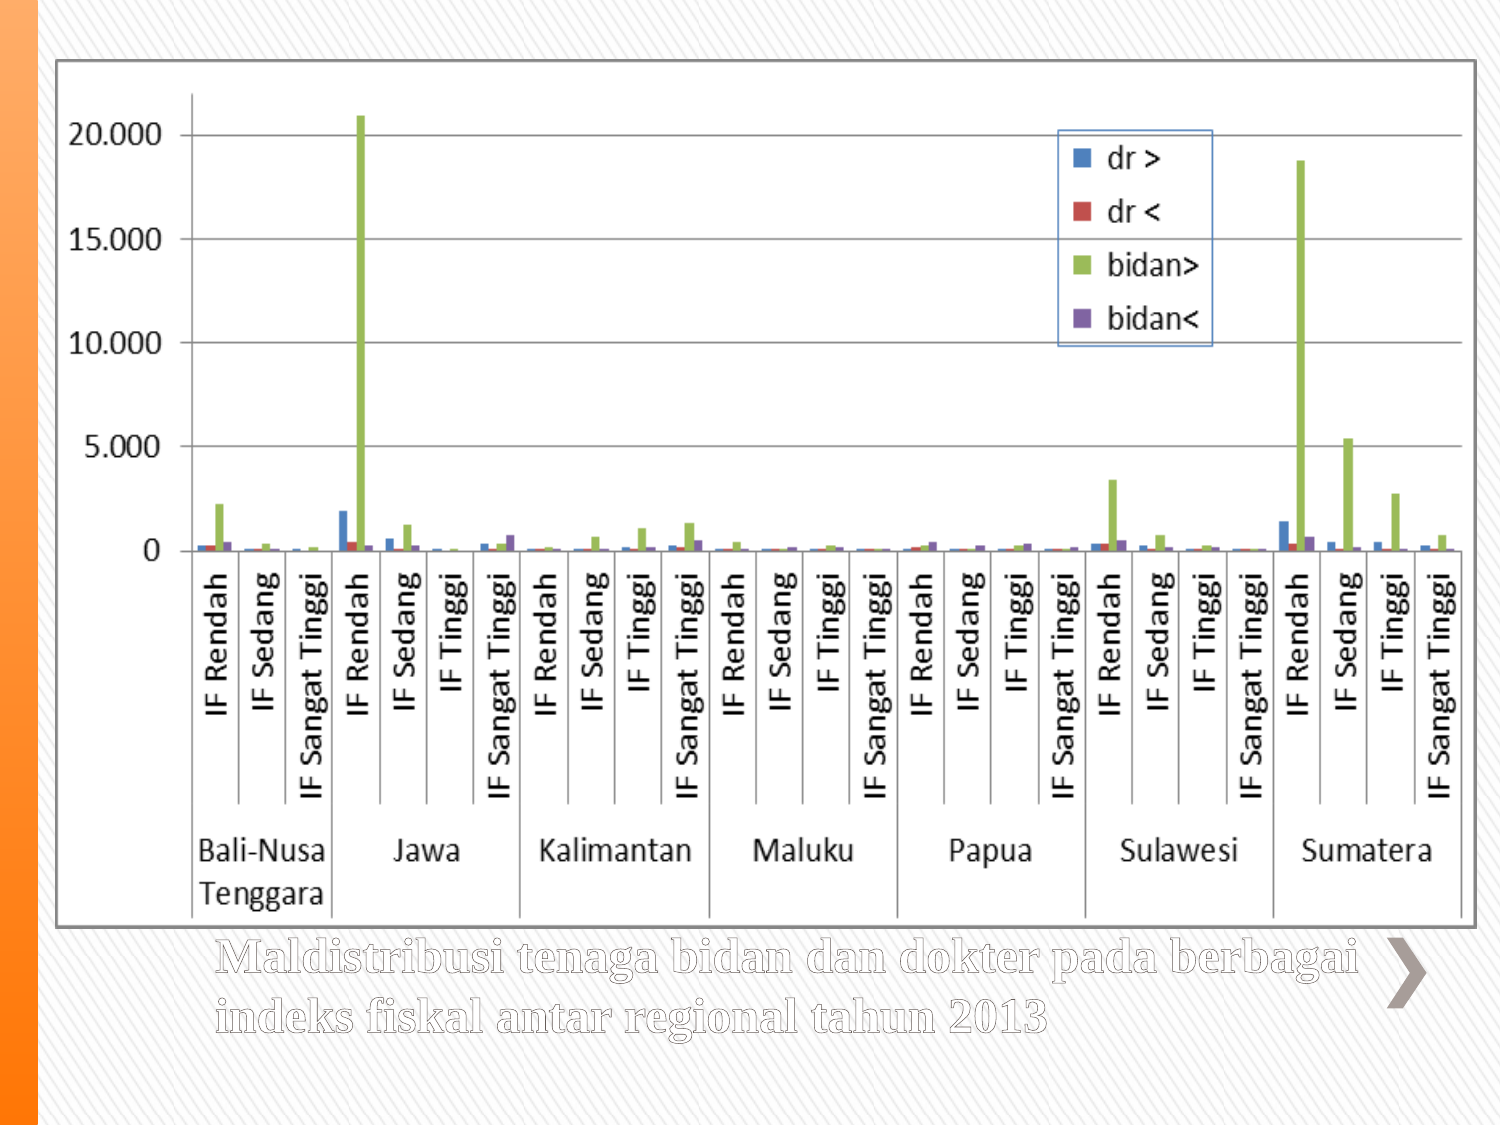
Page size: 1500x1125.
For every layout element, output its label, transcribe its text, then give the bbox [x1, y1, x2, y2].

table_cell 1 [0, 281, 37, 285]
picture [54, 59, 1478, 929]
title Maldistribusi tenaga bidan dan dokter pada berbagai indeks fiskal antar regional tahun 2013 [200, 942, 1388, 1050]
